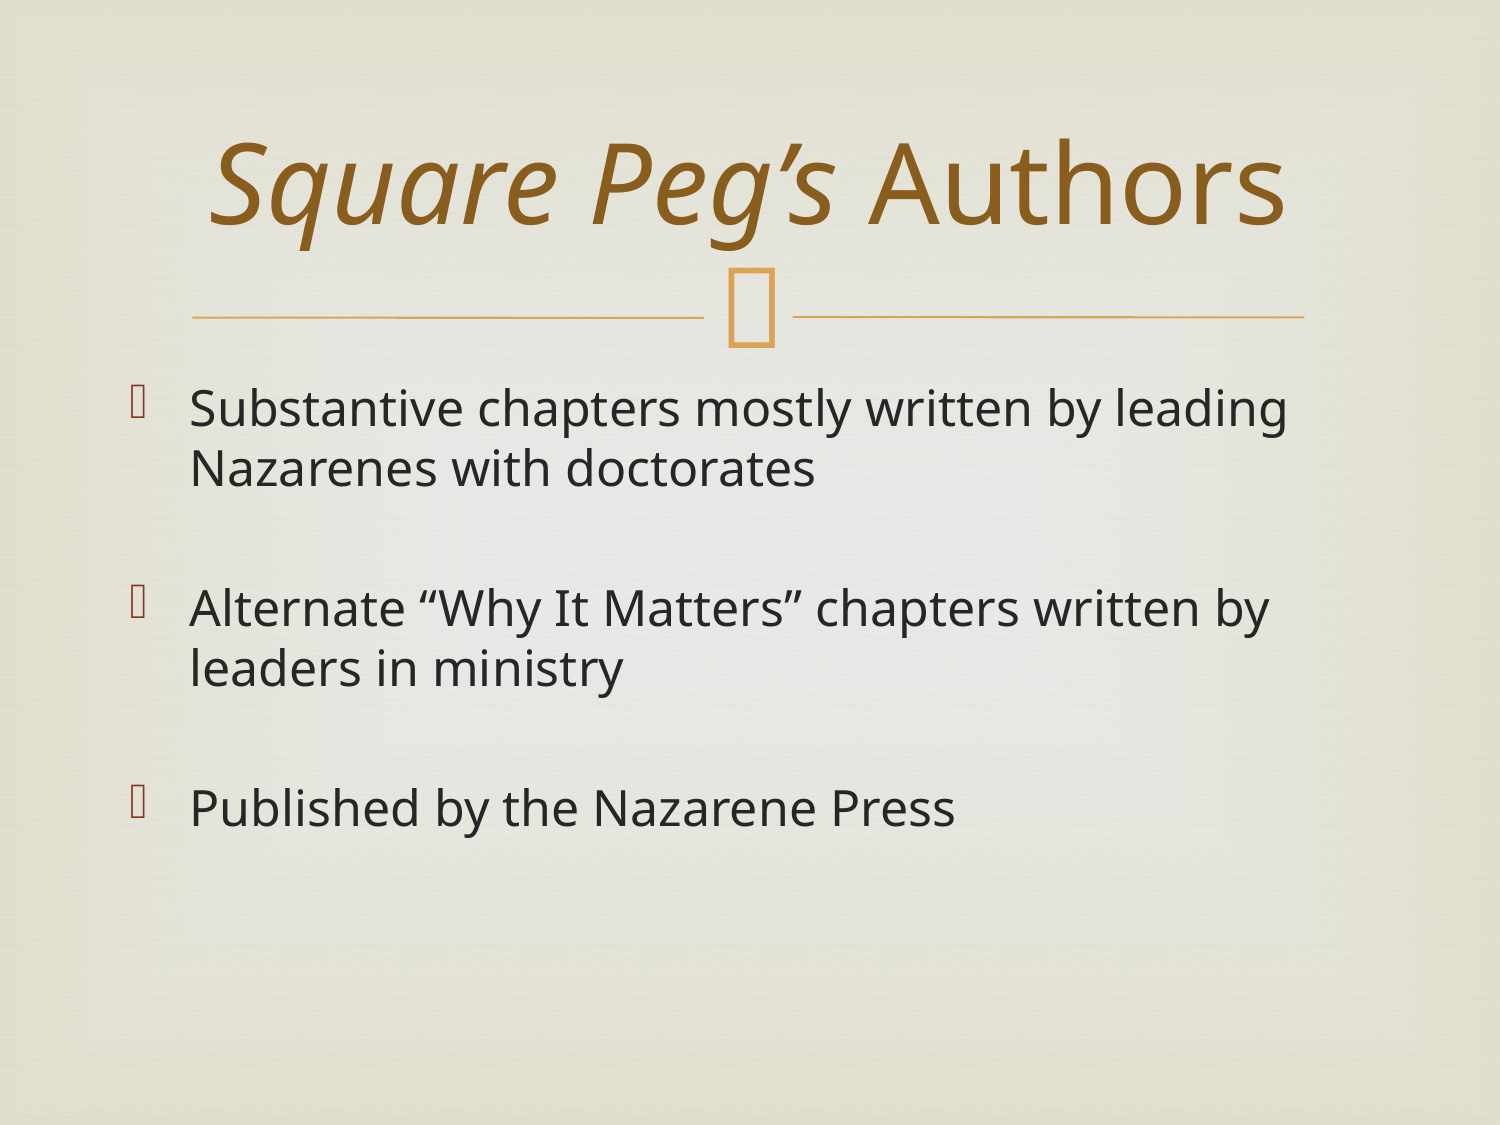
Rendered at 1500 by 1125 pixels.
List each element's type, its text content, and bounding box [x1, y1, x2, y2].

list Substantive chapters mostly written by leading Nazarenes with doctorates Alternate “Why It Matters” chapters written by leaders in ministry Published by the Nazarene Press [114, 368, 1386, 1005]
title Square Peg’s Authors [112, 93, 1386, 267]
